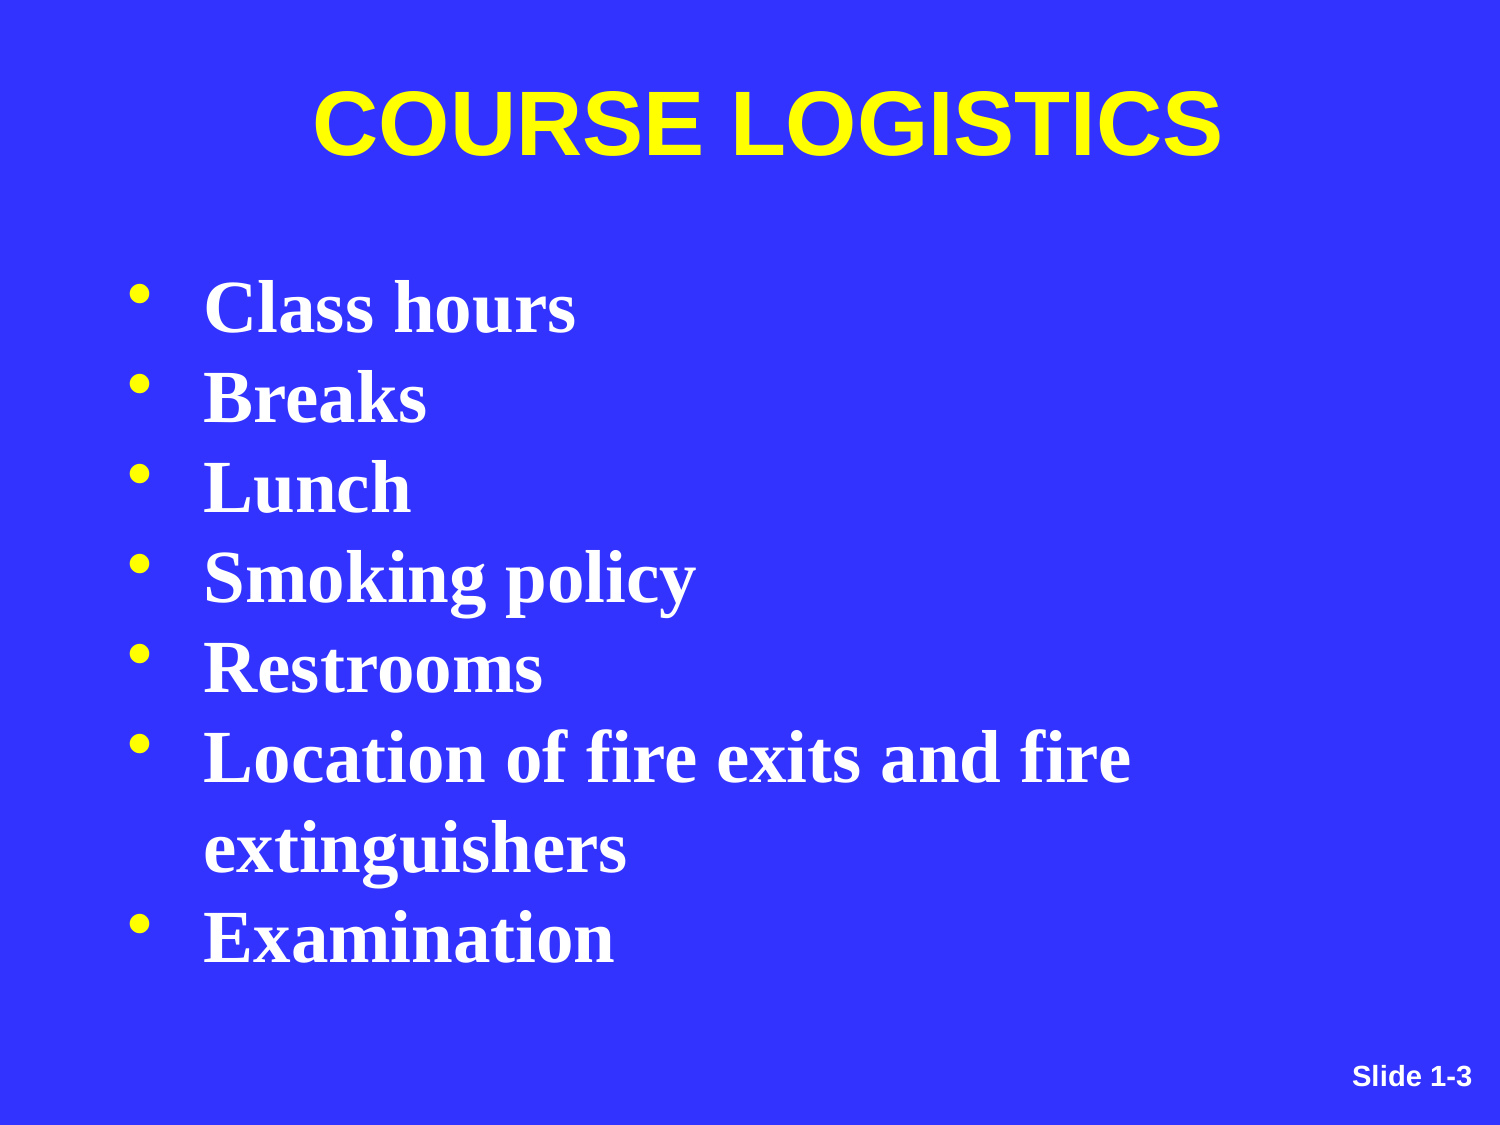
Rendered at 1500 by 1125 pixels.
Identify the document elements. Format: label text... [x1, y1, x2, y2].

text_box COURSE LOGISTICS [75, 49, 1463, 188]
list Class hours Breaks Lunch Smoking policy Restrooms Location of fire exits and fire extinguishers Examination [112, 249, 1451, 1001]
slide_number Slide 1-3 [1137, 1049, 1488, 1125]
